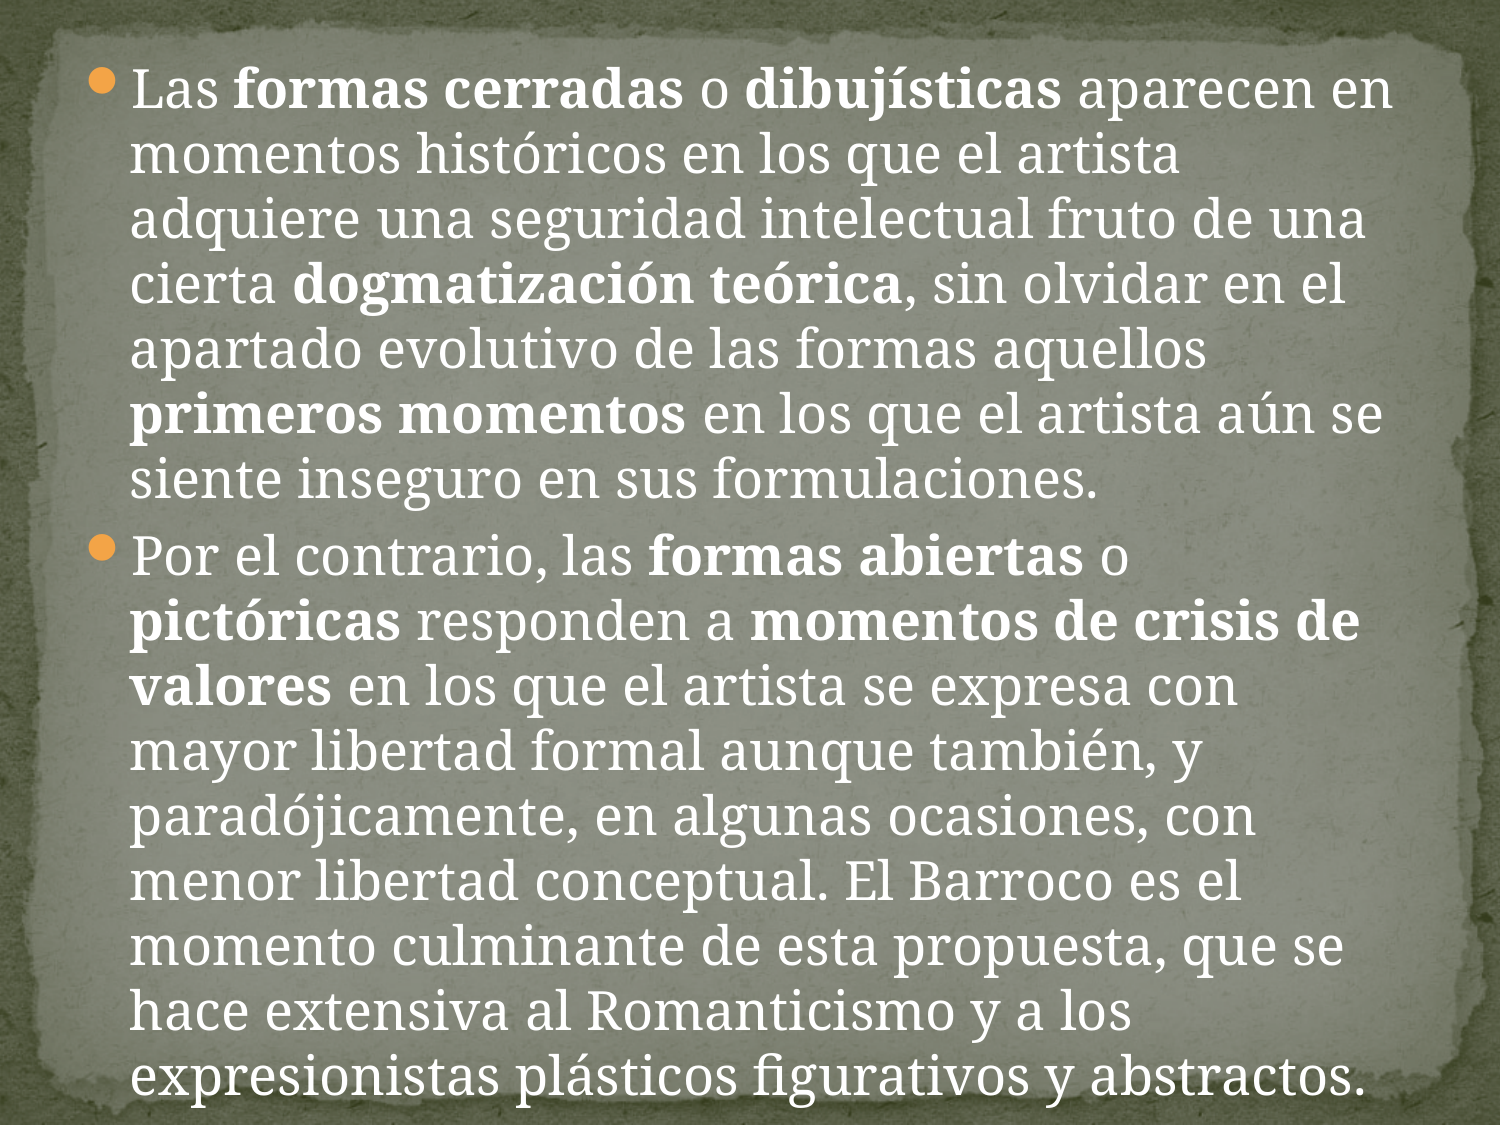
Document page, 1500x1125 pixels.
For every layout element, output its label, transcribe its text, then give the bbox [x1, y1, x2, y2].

list Las formas cerradas o dibujísticas aparecen en momentos históricos en los que el artista adquiere una seguridad intelectual fruto de una cierta dogmatización teórica, sin olvidar en el apartado evolutivo de las formas aquellos primeros momentos en los que el artista aún se siente inseguro en sus formulaciones. Por el contrario, las formas abiertas o pictóricas responden a momentos de crisis de valores en los que el artista se expresa con mayor libertad formal aunque también, y paradójicamente, en algunas ocasiones, con menor libertad conceptual. El Barroco es el momento culminante de esta propuesta, que se hace extensiva al Romanticismo y a los expresionistas plásticos figurativos y abstractos. [70, 46, 1421, 1067]
